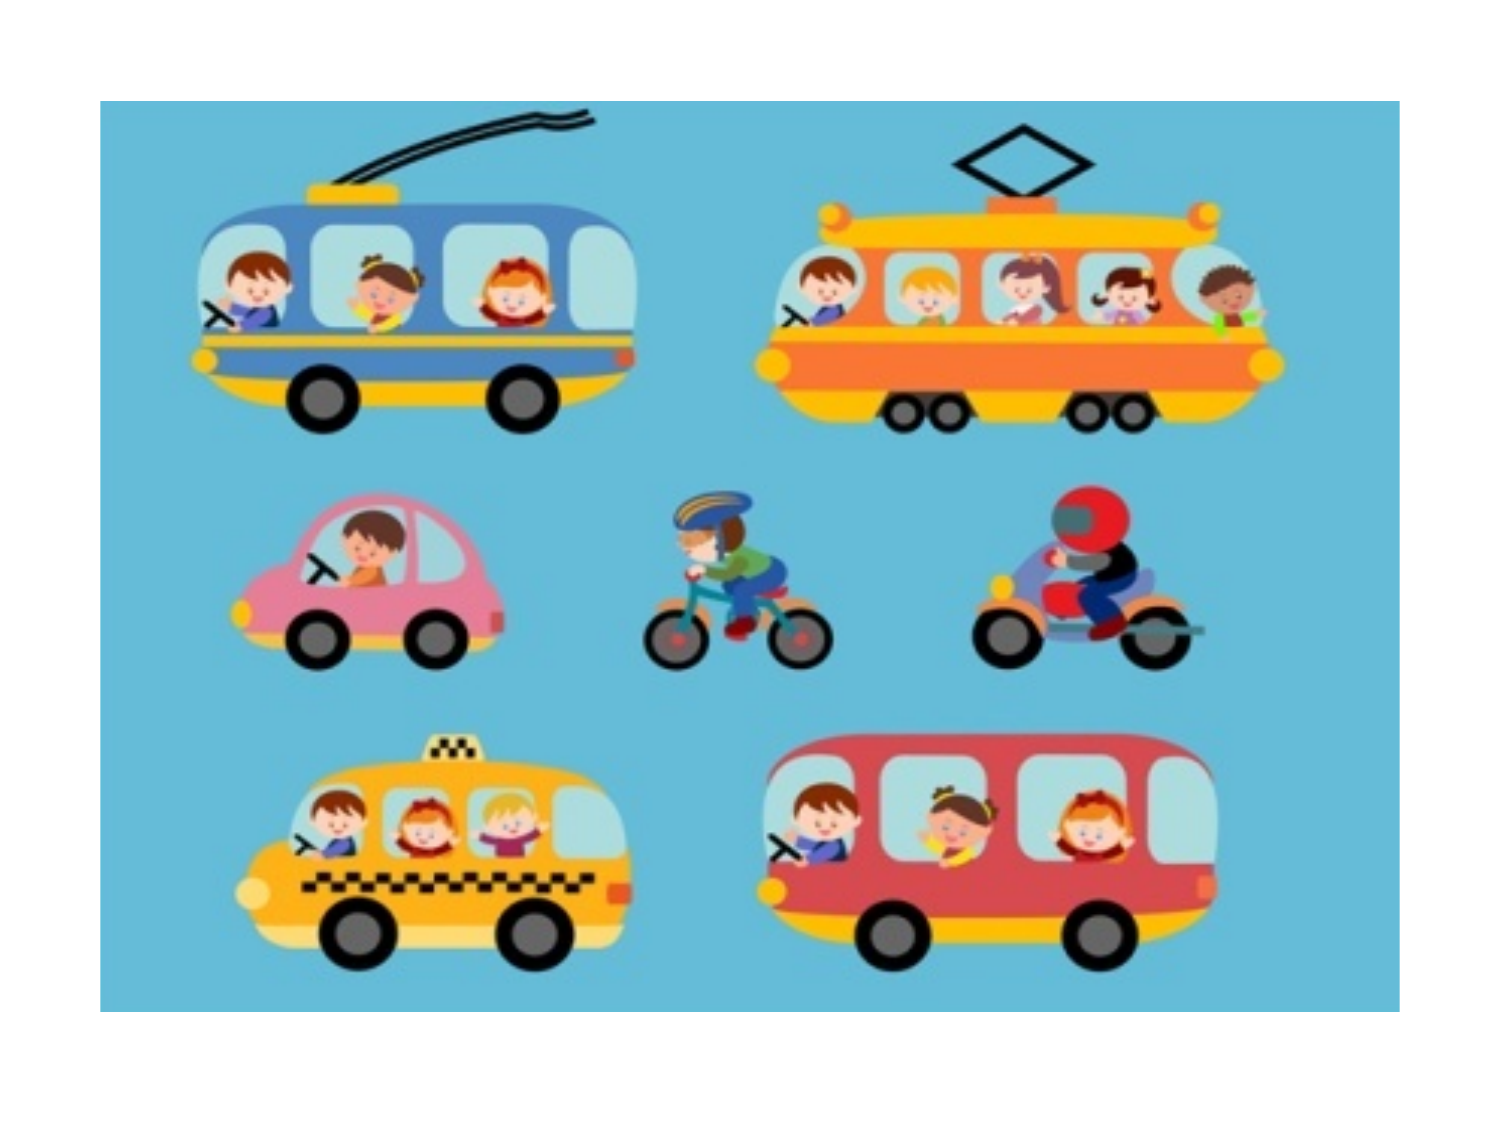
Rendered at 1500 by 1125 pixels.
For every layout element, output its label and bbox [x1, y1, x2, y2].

list [100, 101, 1400, 1012]
